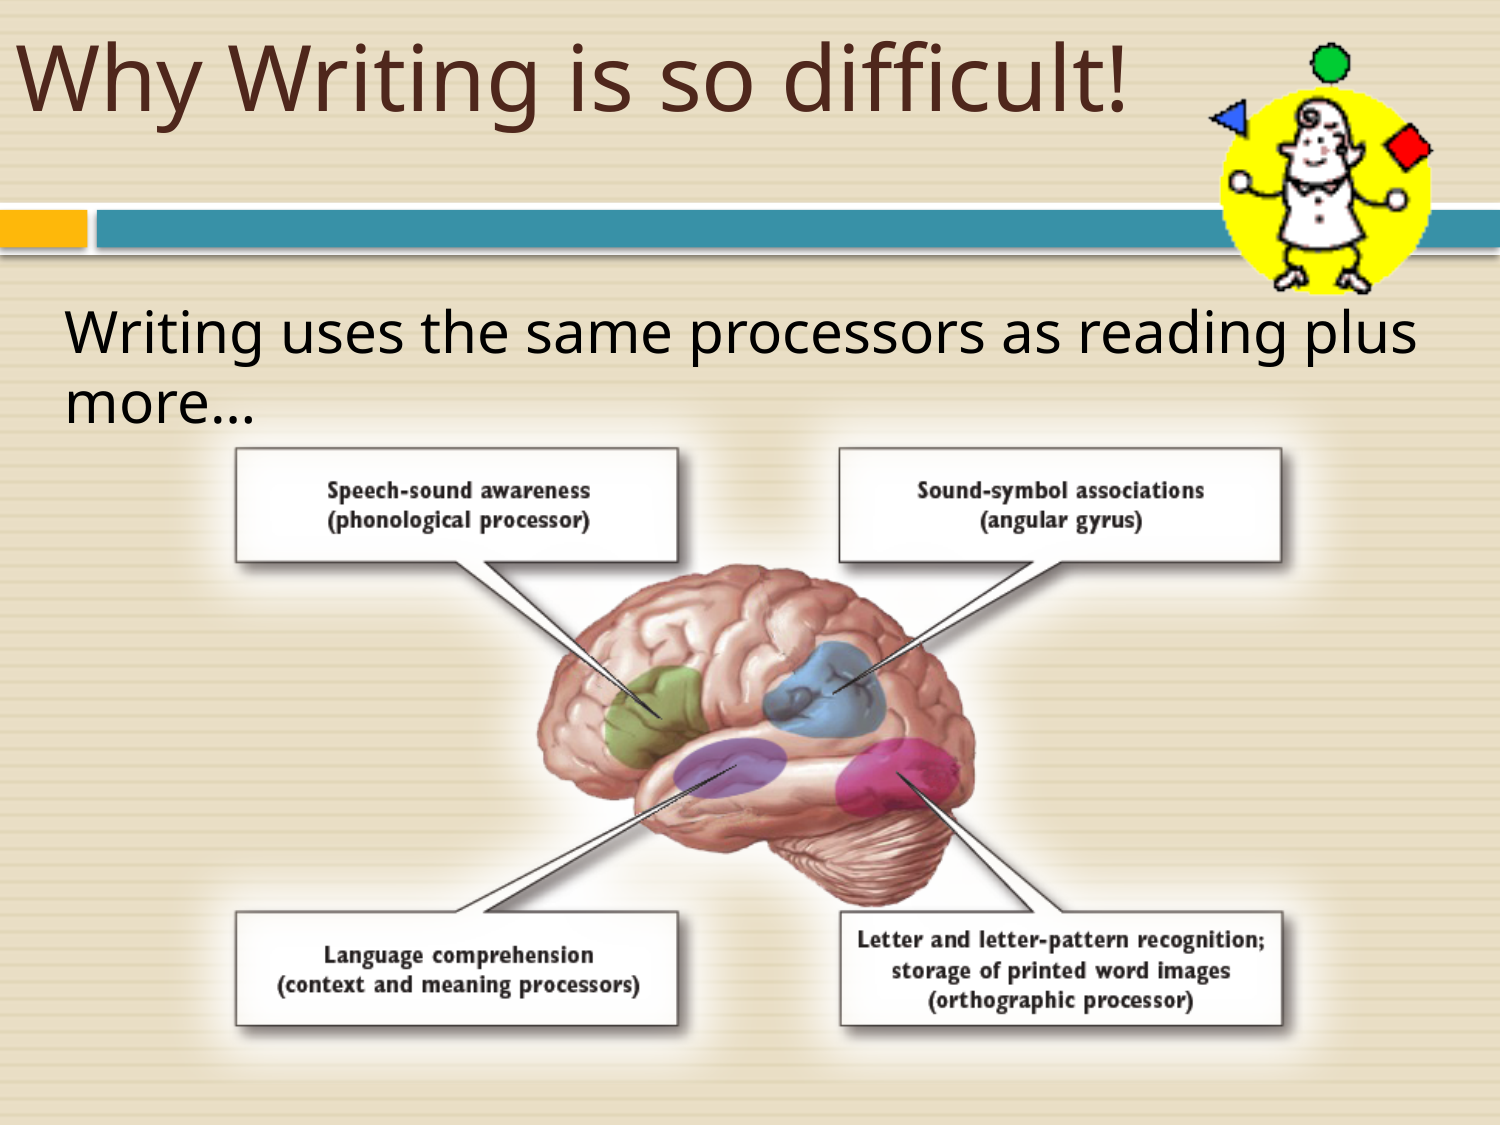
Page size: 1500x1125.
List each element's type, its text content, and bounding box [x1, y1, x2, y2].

picture [1199, 37, 1444, 302]
title Why Writing is so difficult! [0, 0, 1276, 151]
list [74, 387, 1426, 1084]
text_box Writing uses the same processors as reading plus more… [49, 287, 1463, 443]
